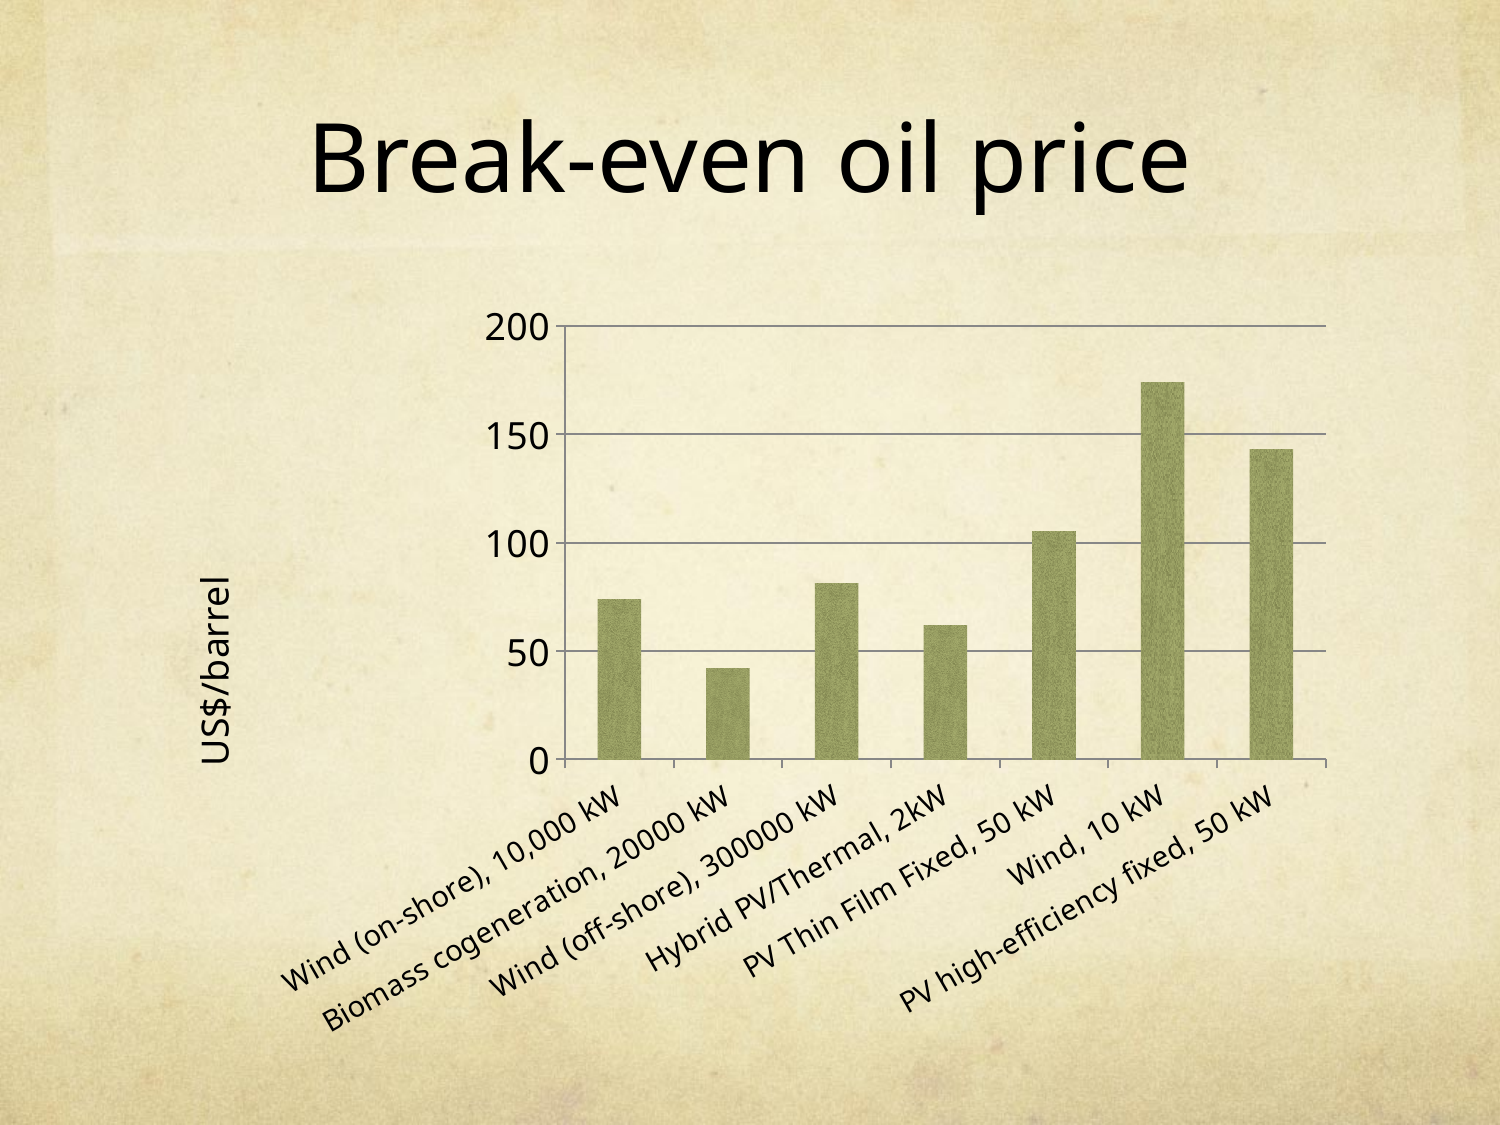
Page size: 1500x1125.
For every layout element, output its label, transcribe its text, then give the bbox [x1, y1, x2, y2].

chart [149, 284, 1351, 1059]
picture [0, 0, 1500, 1125]
title Break-even oil price [150, 82, 1350, 225]
